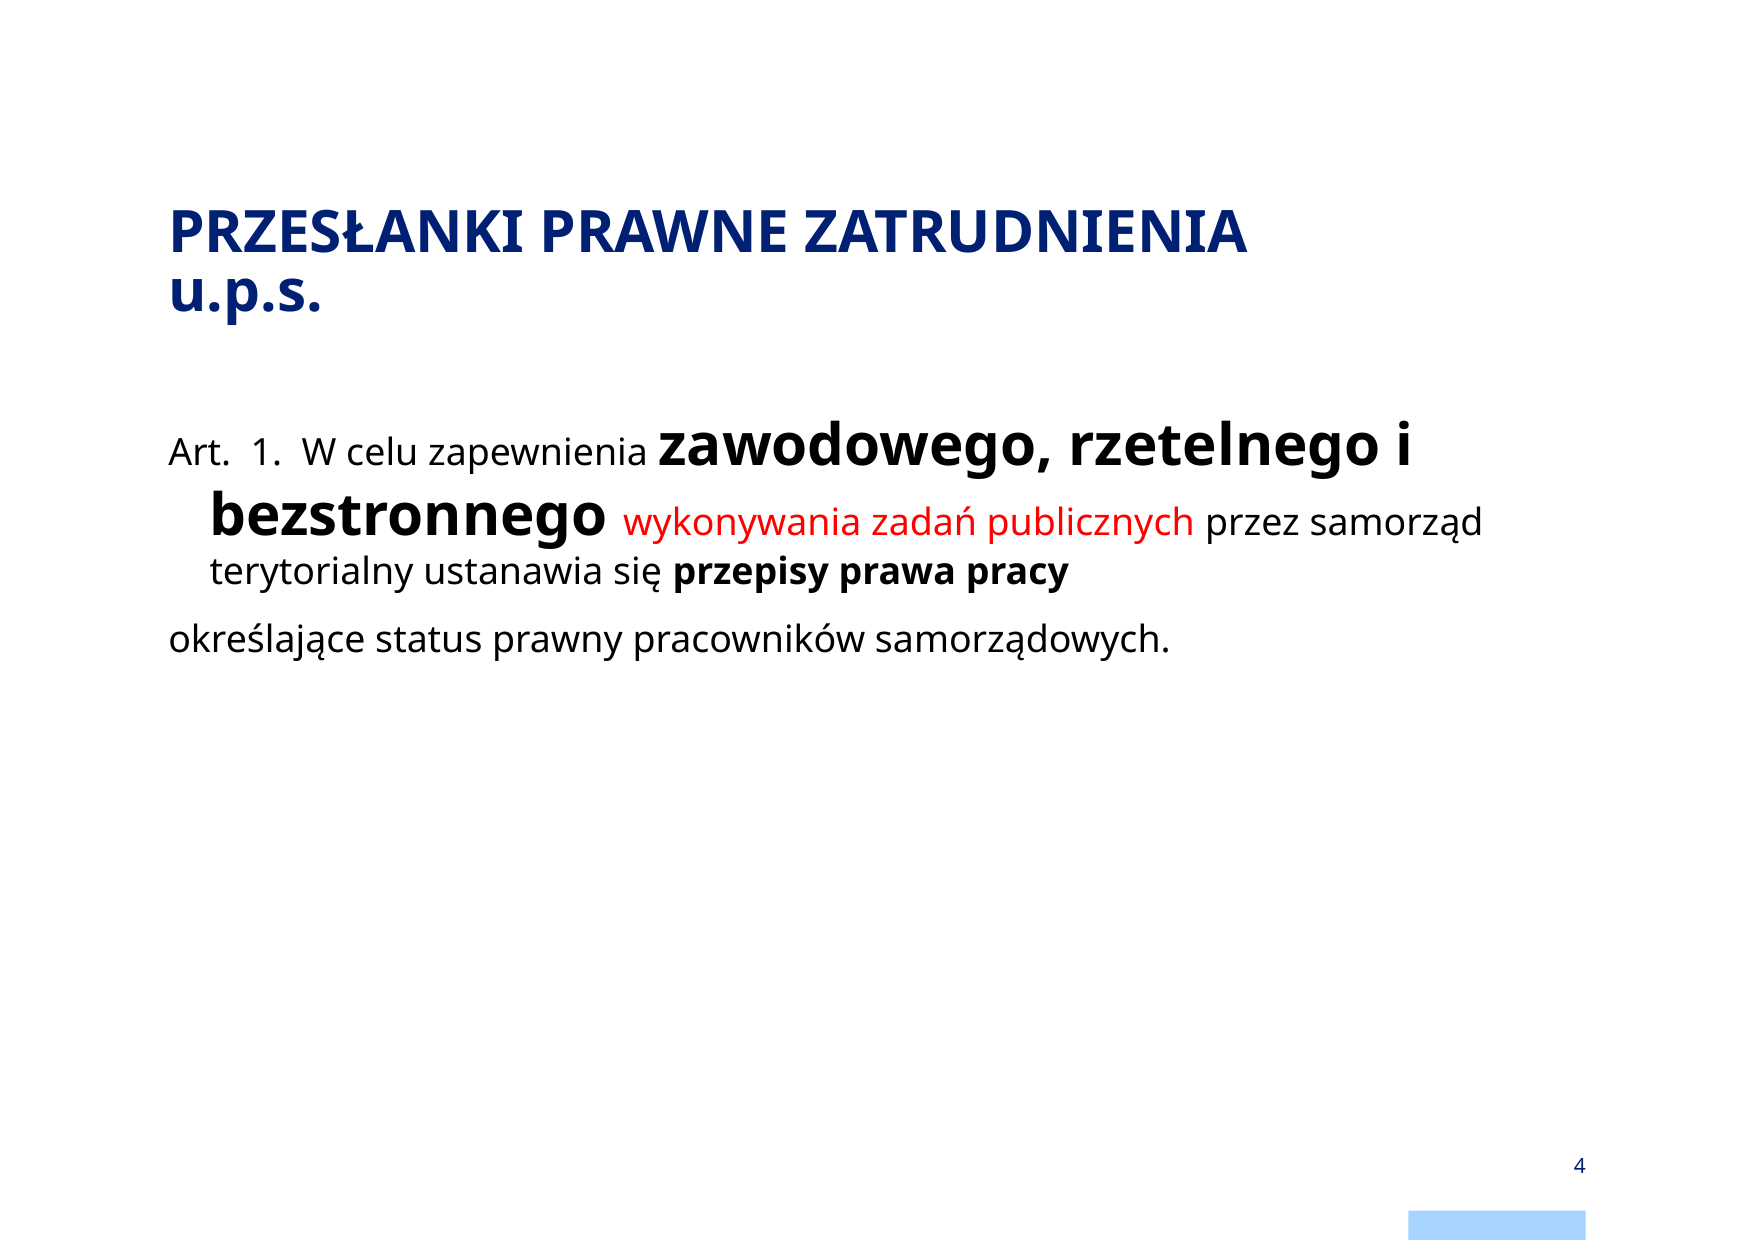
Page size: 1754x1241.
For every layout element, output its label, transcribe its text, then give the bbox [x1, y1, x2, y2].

list Art. 1. W celu zapewnienia zawodowego, rzetelnego i bezstronnego wykonywania zadań publicznych przez samorząd terytorialny ustanawia się przepisy prawa pracy określające status prawny pracowników samorządowych. [168, 407, 1586, 1093]
slide_number 4 [1408, 1151, 1586, 1182]
title PRZESŁANKI PRAWNE ZATRUDNIENIA u.p.s. [168, 147, 1586, 325]
